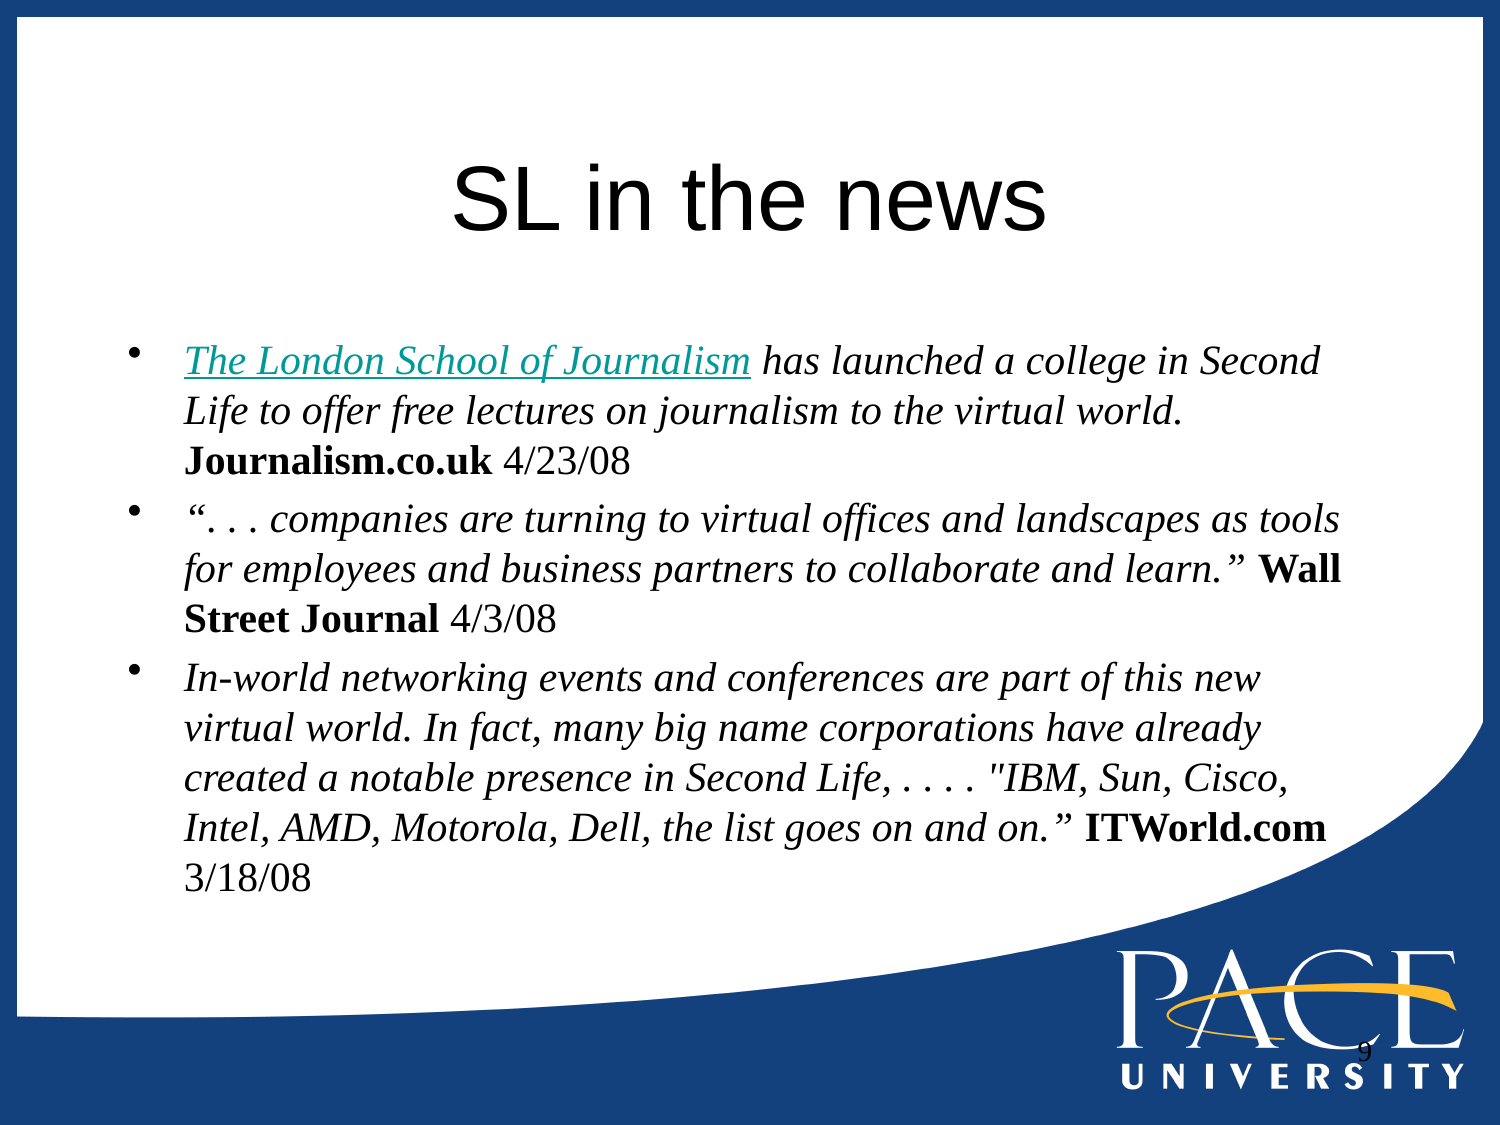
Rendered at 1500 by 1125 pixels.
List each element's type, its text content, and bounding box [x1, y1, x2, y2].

list The London School of Journalism has launched a college in Second Life to offer free lectures on journalism to the virtual world. Journalism.co.uk 4/23/08 “. . . companies are turning to virtual offices and landscapes as tools for employees and business partners to collaborate and learn.” Wall Street Journal 4/3/08 In-world networking events and conferences are part of this new virtual world. In fact, many big name corporations have already created a notable presence in Second Life, . . . . "IBM, Sun, Cisco, Intel, AMD, Motorola, Dell, the list goes on and on.” ITWorld.com 3/18/08 [112, 324, 1388, 1001]
slide_number 9 [1074, 1024, 1388, 1101]
title SL in the news [112, 99, 1388, 288]
picture [17, 647, 1483, 1108]
